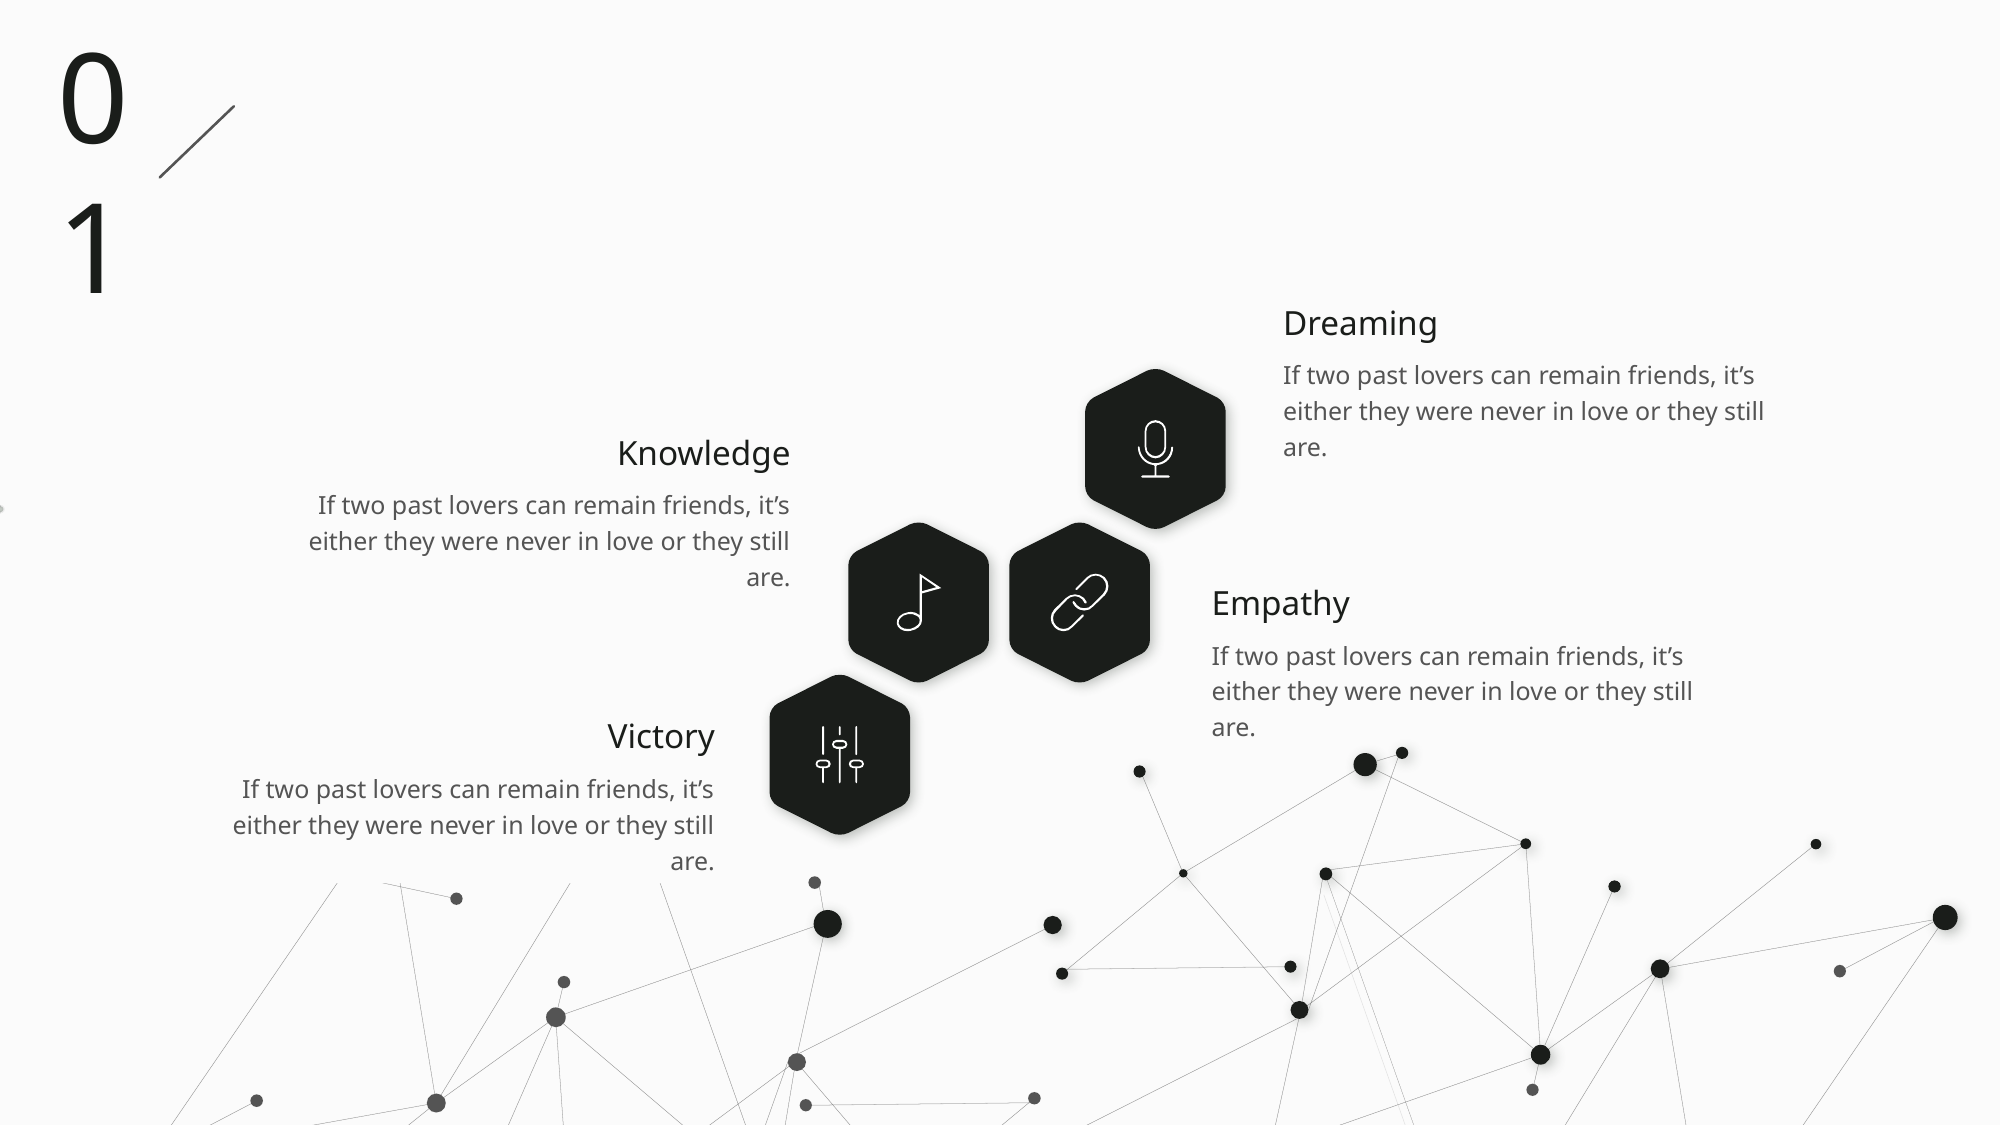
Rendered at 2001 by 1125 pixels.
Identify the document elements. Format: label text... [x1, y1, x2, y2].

text_box [799, 1099, 812, 1112]
text_box [1289, 999, 1310, 1021]
text_box [546, 1007, 566, 1028]
text_box [250, 1094, 263, 1107]
text_box [1352, 751, 1378, 778]
text_box Victory [519, 708, 730, 760]
text_box If two past lovers can remain friends, it’s either they were never in love or they still are. [202, 760, 730, 884]
text_box [1607, 879, 1622, 894]
text_box [896, 573, 942, 632]
text_box [1008, 521, 1151, 684]
text_box [1283, 959, 1298, 974]
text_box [1137, 420, 1174, 478]
text_box If two past lovers can remain friends, it’s either they were never in love or they still are. [1196, 626, 1724, 750]
text_box If two past lovers can remain friends, it’s either they were never in love or they still are. [278, 476, 806, 599]
text_box Knowledge [501, 424, 806, 476]
text_box 01 [42, 10, 214, 326]
text_box [768, 673, 912, 836]
text_box [1526, 1083, 1539, 1096]
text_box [159, 106, 234, 178]
text_box If two past lovers can remain friends, it’s either they were never in love or they still are. [1268, 346, 1796, 469]
text_box Dreaming [1268, 294, 1479, 346]
text_box [808, 876, 821, 889]
text_box [847, 521, 990, 684]
text_box [787, 1053, 806, 1072]
text_box [1132, 764, 1147, 779]
text_box [1084, 367, 1227, 530]
text_box [1318, 866, 1334, 882]
text_box [1519, 837, 1533, 851]
text_box [1042, 914, 1063, 936]
text_box [1529, 1043, 1552, 1066]
text_box [1649, 958, 1671, 980]
text_box [557, 975, 571, 989]
text_box [1394, 750, 1410, 761]
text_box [1049, 573, 1110, 632]
text_box [450, 892, 463, 905]
text_box [812, 908, 843, 939]
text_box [0, 0, 4, 1016]
text_box [1054, 966, 1070, 981]
text_box [1809, 837, 1823, 851]
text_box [815, 726, 864, 784]
text_box Empathy [1196, 574, 1503, 626]
text_box [1931, 903, 1959, 932]
text_box [1833, 964, 1846, 978]
text_box [1178, 868, 1189, 879]
text_box [1028, 1092, 1041, 1105]
text_box [426, 1093, 446, 1113]
